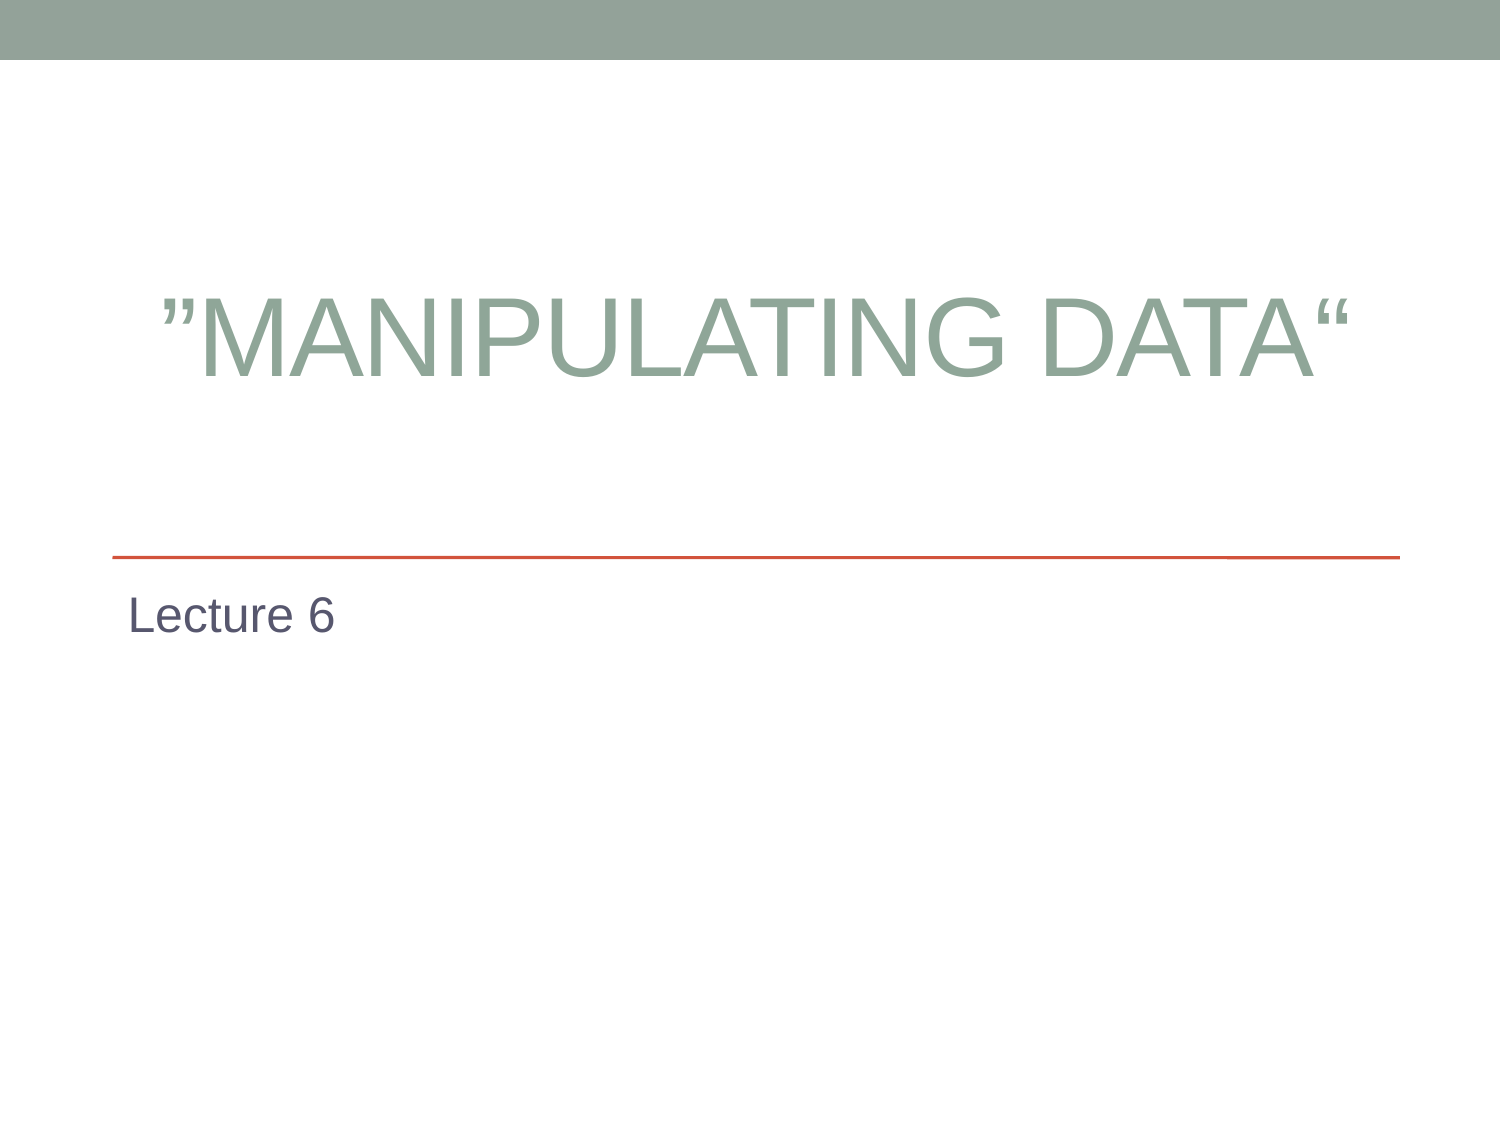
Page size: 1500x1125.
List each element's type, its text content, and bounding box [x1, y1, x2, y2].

title “Manipulating Data” [112, 224, 1400, 542]
subtitle Lecture 6 [112, 575, 1163, 863]
